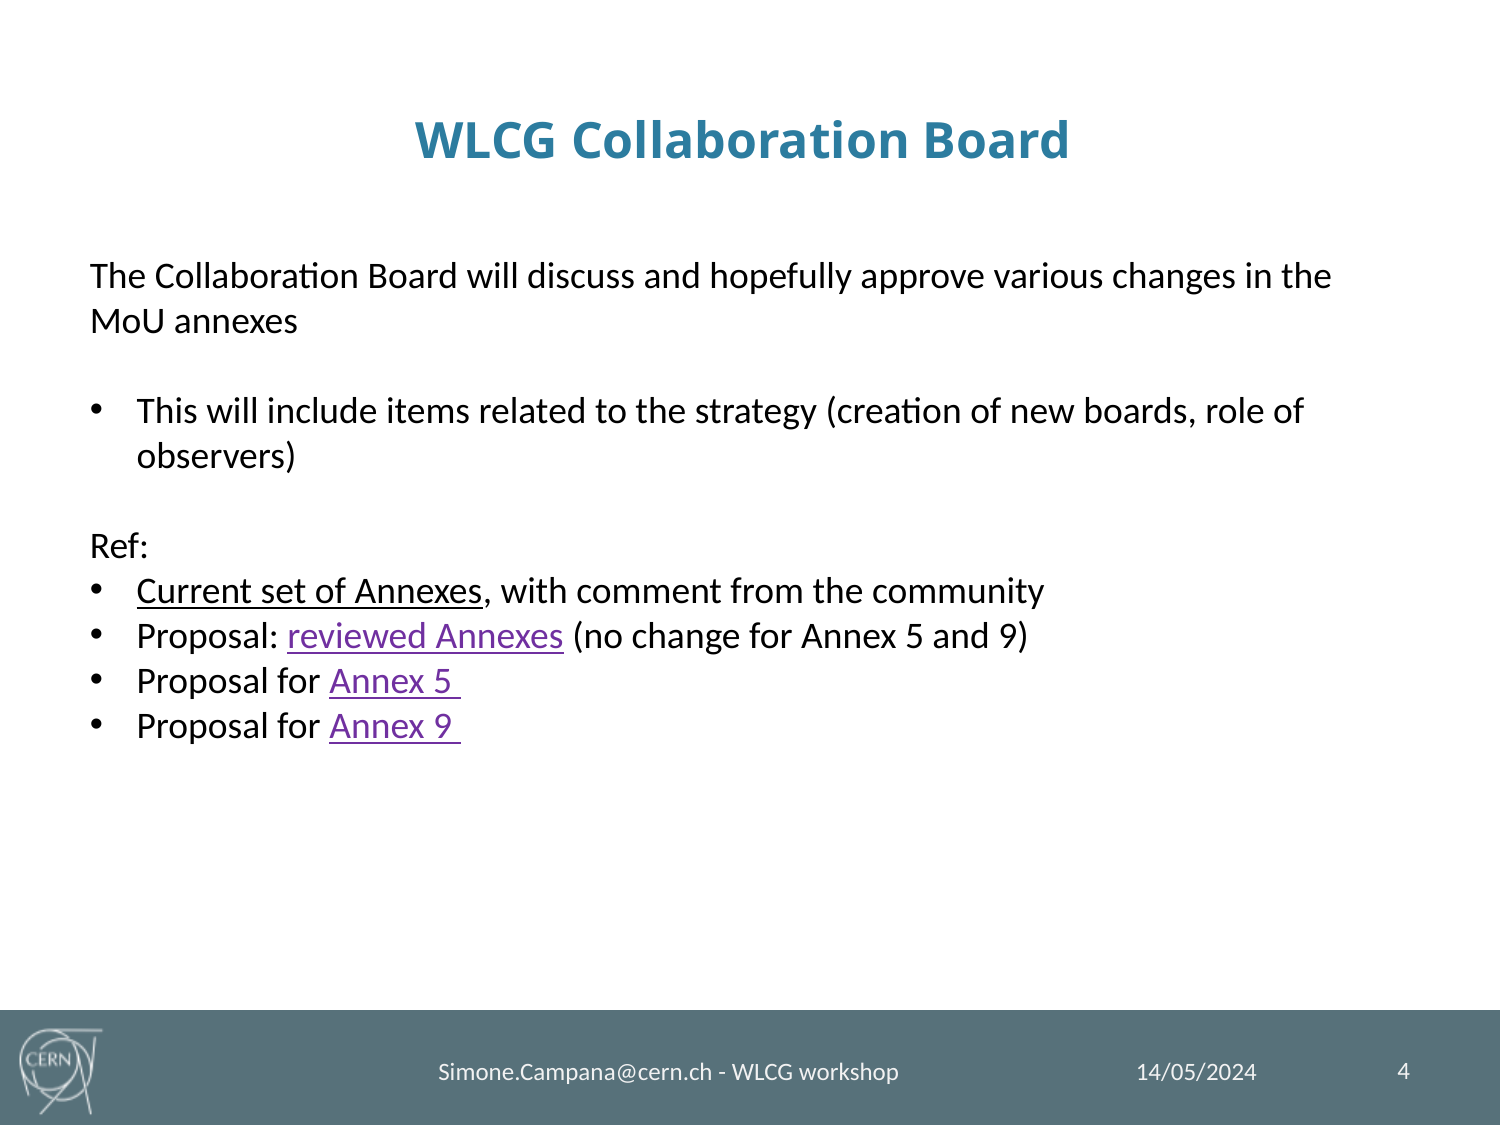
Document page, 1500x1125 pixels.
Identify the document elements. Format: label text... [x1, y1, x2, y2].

text_box The Collaboration Board will discuss and hopefully approve various changes in the MoU annexes This will include items related to the strategy (creation of new boards, role of observers) Ref: Current set of Annexes, with comment from the community Proposal: reviewed Annexes (no change for Annex 5 and 9) Proposal for Annex 5 Proposal for Annex 9 [74, 244, 1426, 844]
footer Simone.Campana@cern.ch - WLCG workshop [322, 1040, 1017, 1101]
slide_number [1036, 1040, 1273, 1101]
title WLCG Collaboration Board [75, 45, 1425, 233]
slide_number 4 [1299, 1039, 1425, 1100]
